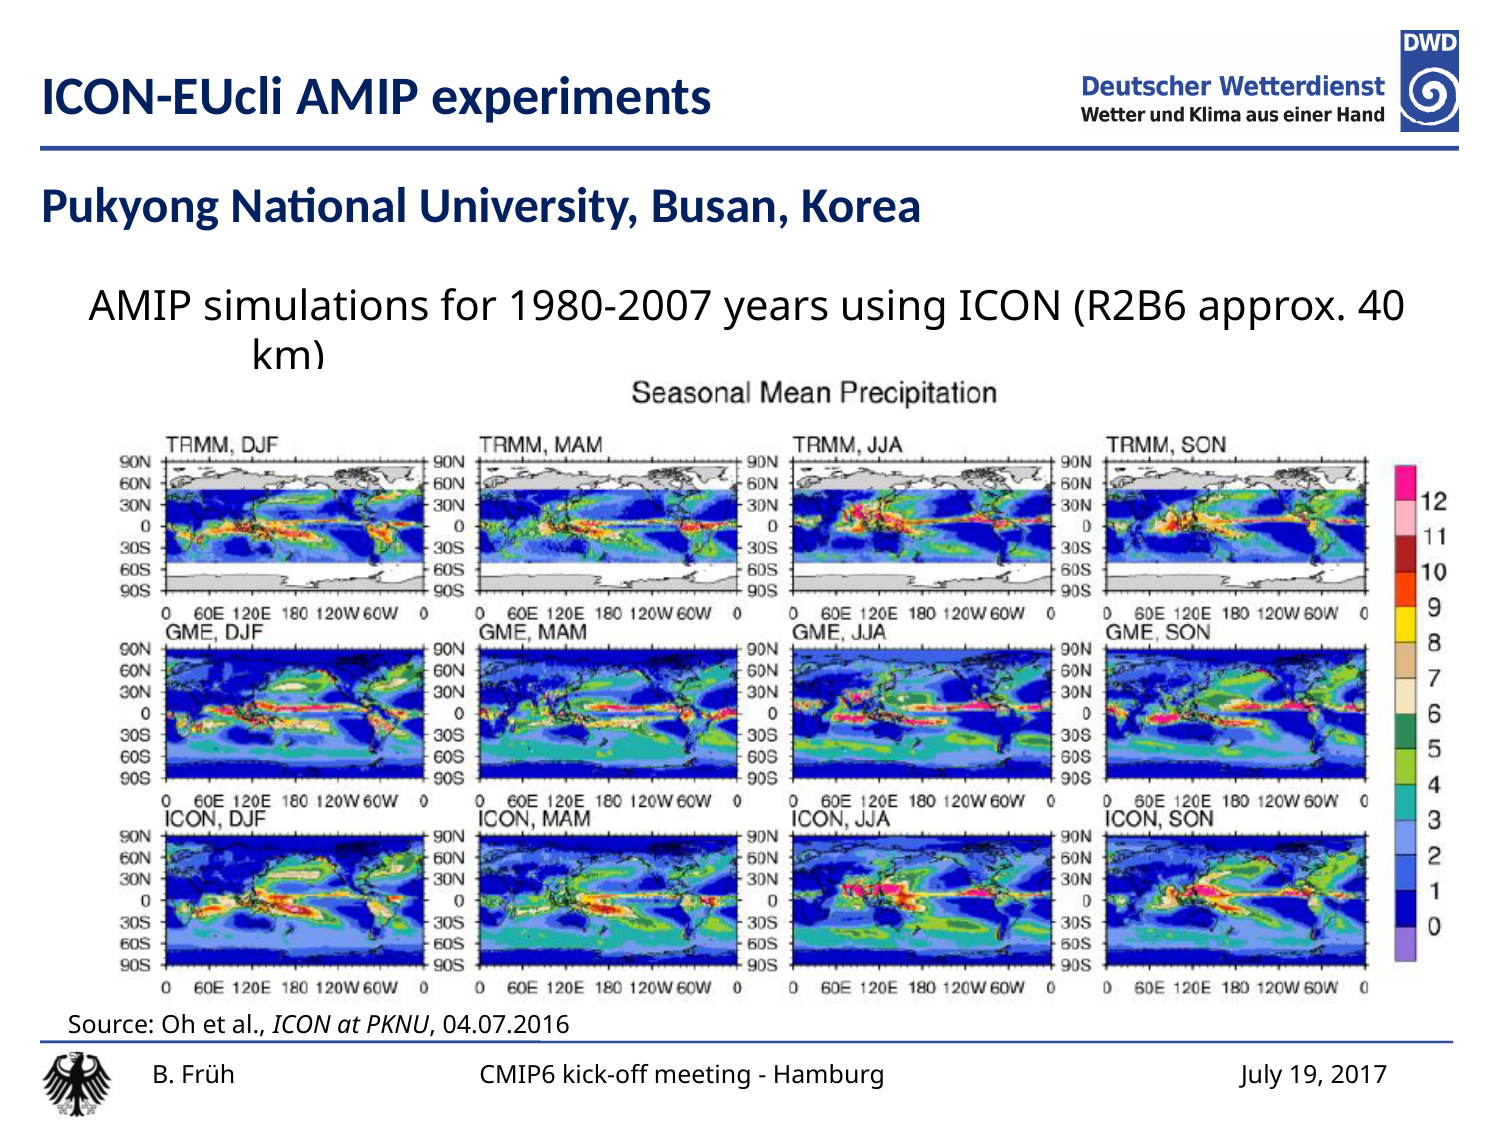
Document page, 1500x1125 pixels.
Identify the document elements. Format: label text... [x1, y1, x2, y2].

picture [40, 1050, 114, 1119]
title Pukyong National University, Busan, Korea [41, 172, 1412, 244]
list AMIP simulations for 1980-2007 years using ICON (R2B6 approx. 40 km) [88, 278, 1447, 917]
picture [117, 369, 1451, 1016]
text_box Source: Oh et al., ICON at PKNU, 04.07.2016 [53, 1001, 585, 1046]
picture [1081, 30, 1459, 132]
text_box ICON-EUcli AMIP experiments [41, 60, 1069, 126]
